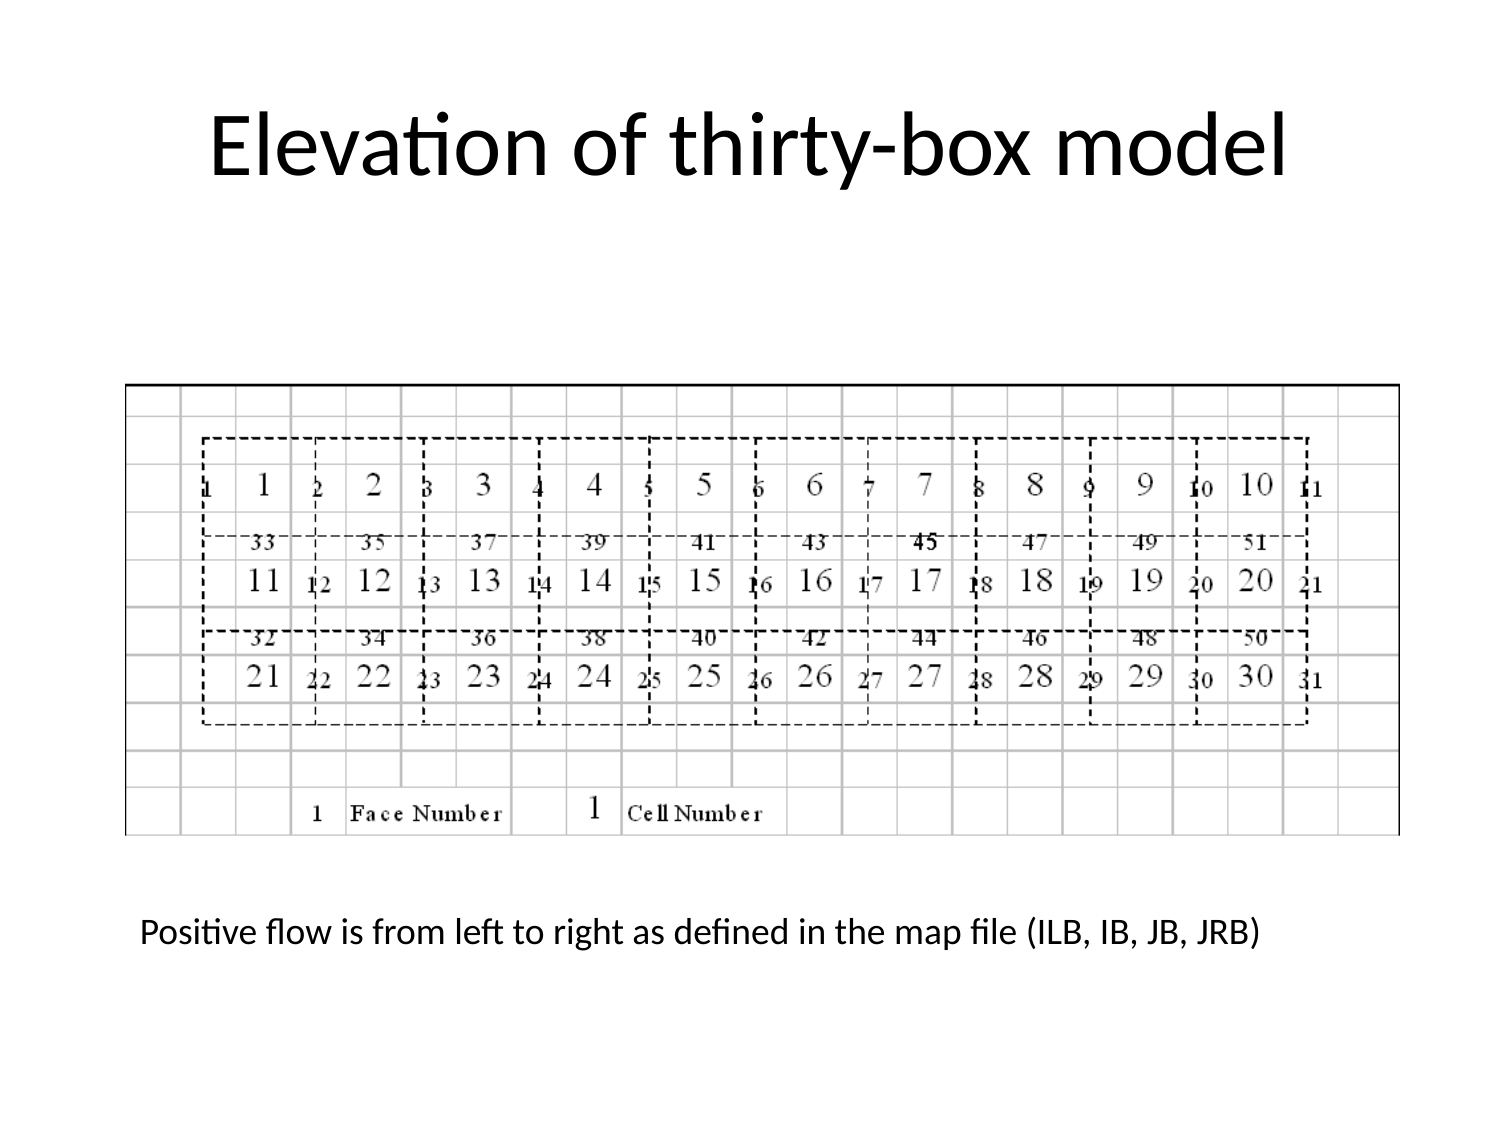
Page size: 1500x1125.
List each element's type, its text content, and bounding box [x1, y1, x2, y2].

picture [124, 162, 1401, 1120]
title Elevation of thirty-box model [75, 45, 1425, 233]
